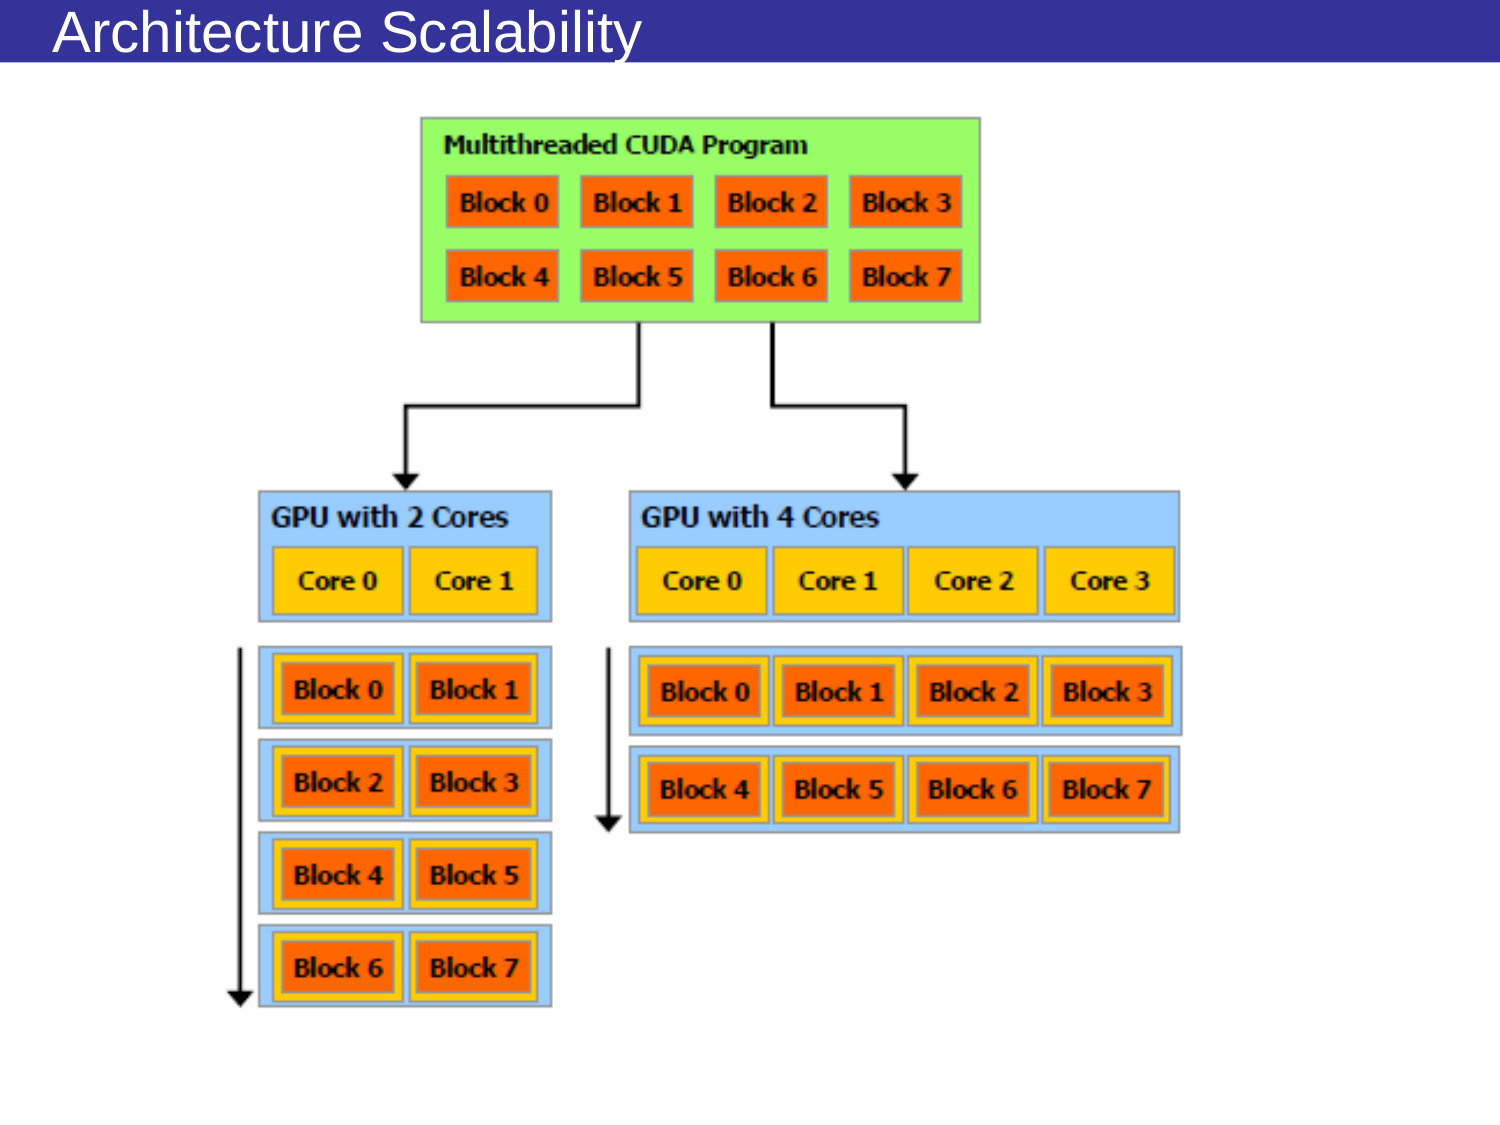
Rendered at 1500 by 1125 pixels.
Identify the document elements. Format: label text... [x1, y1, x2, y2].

title Architecture Scalability [37, 7, 1426, 51]
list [210, 99, 1226, 1029]
